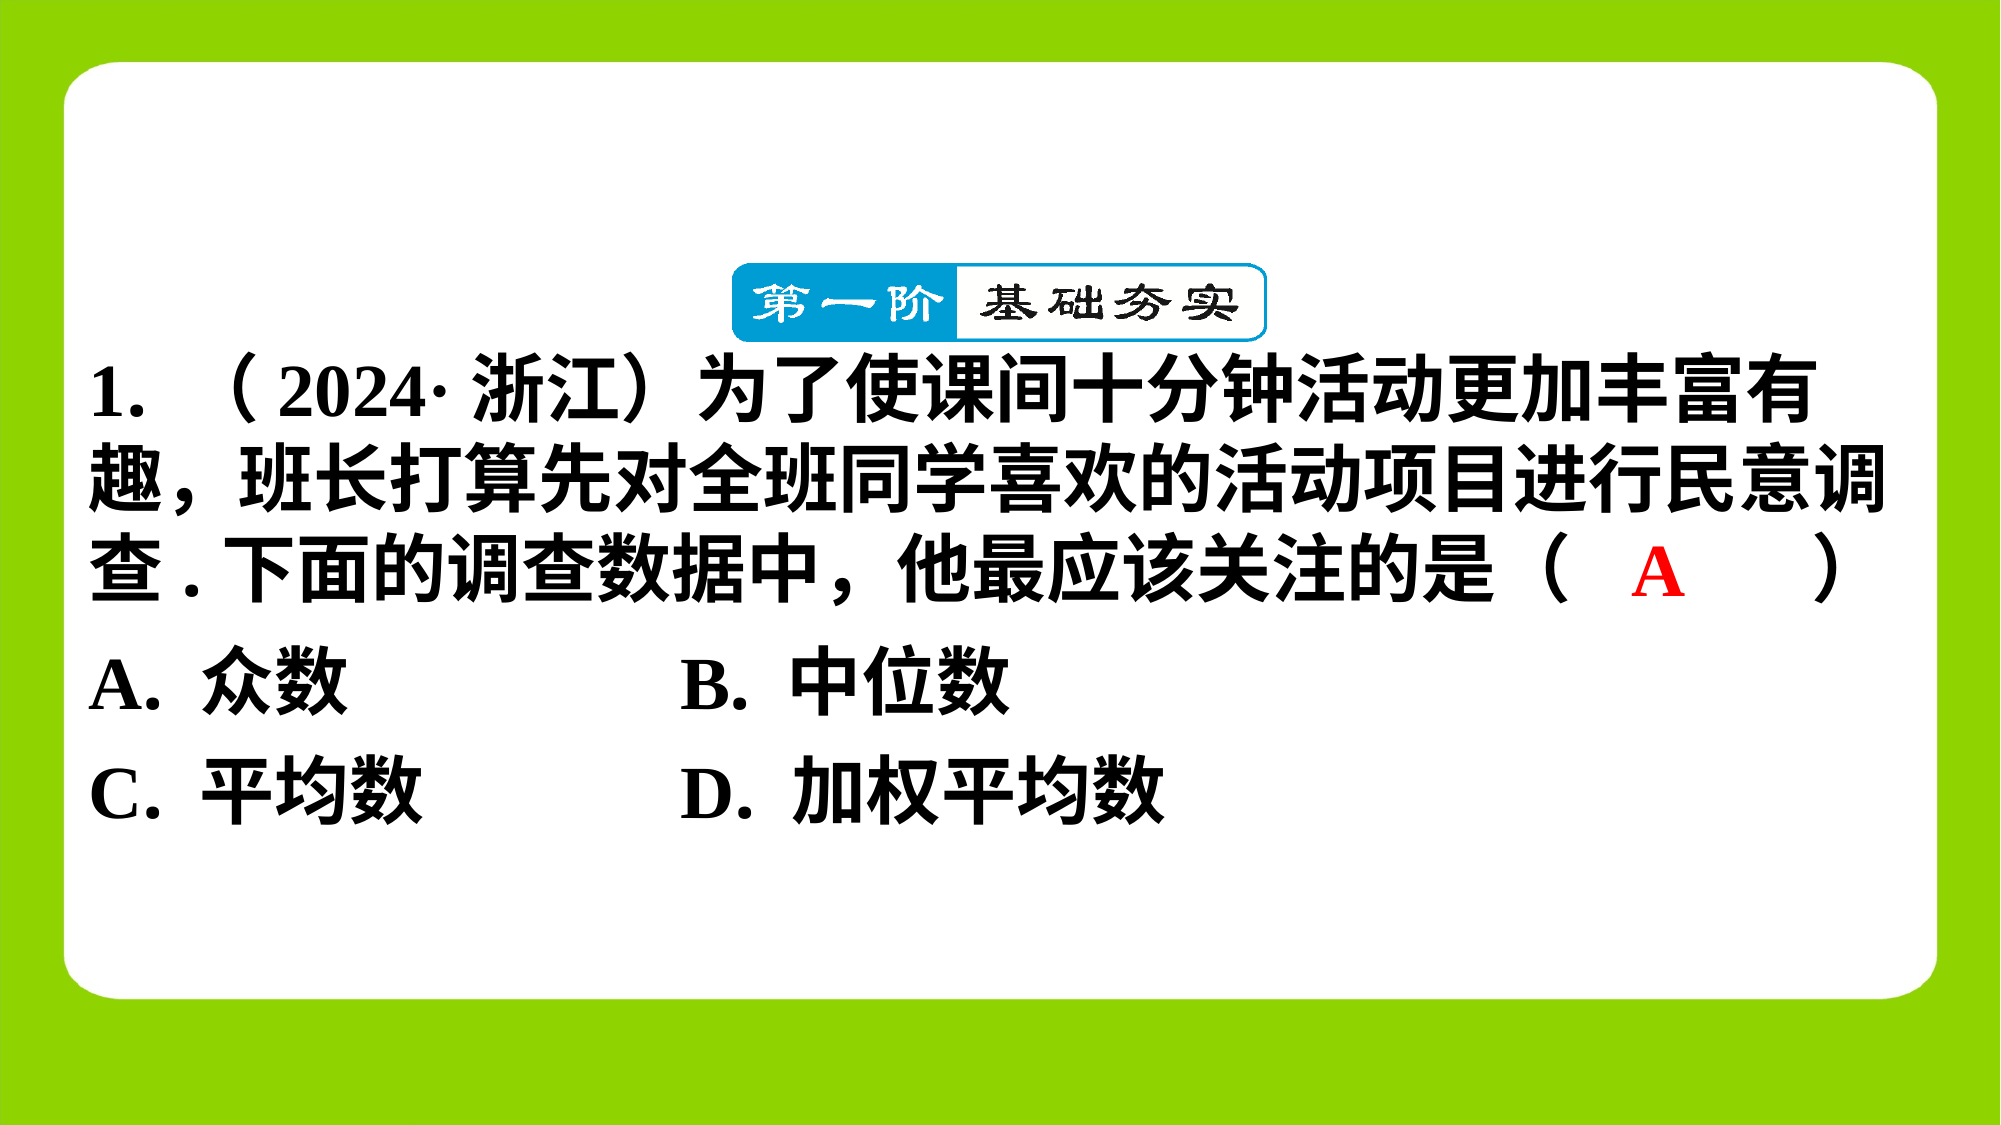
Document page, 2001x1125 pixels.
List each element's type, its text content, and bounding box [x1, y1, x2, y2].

text_box 1. （2024·浙江）为了使课间十分钟活动更加丰富有 趣，班长打算先对全班同学喜欢的活动项目进行民意调 查.下面的调查数据中，他最应该关注的是（ A ） [88, 341, 1974, 615]
table_header B. 中位数 [680, 623, 1269, 732]
table_header A. 众数 [89, 623, 680, 732]
table_cell D. 加权平均数 [680, 732, 1269, 841]
text_box A [1616, 514, 1701, 620]
picture [0, 0, 2001, 1125]
table_cell C. 平均数 [89, 732, 680, 841]
